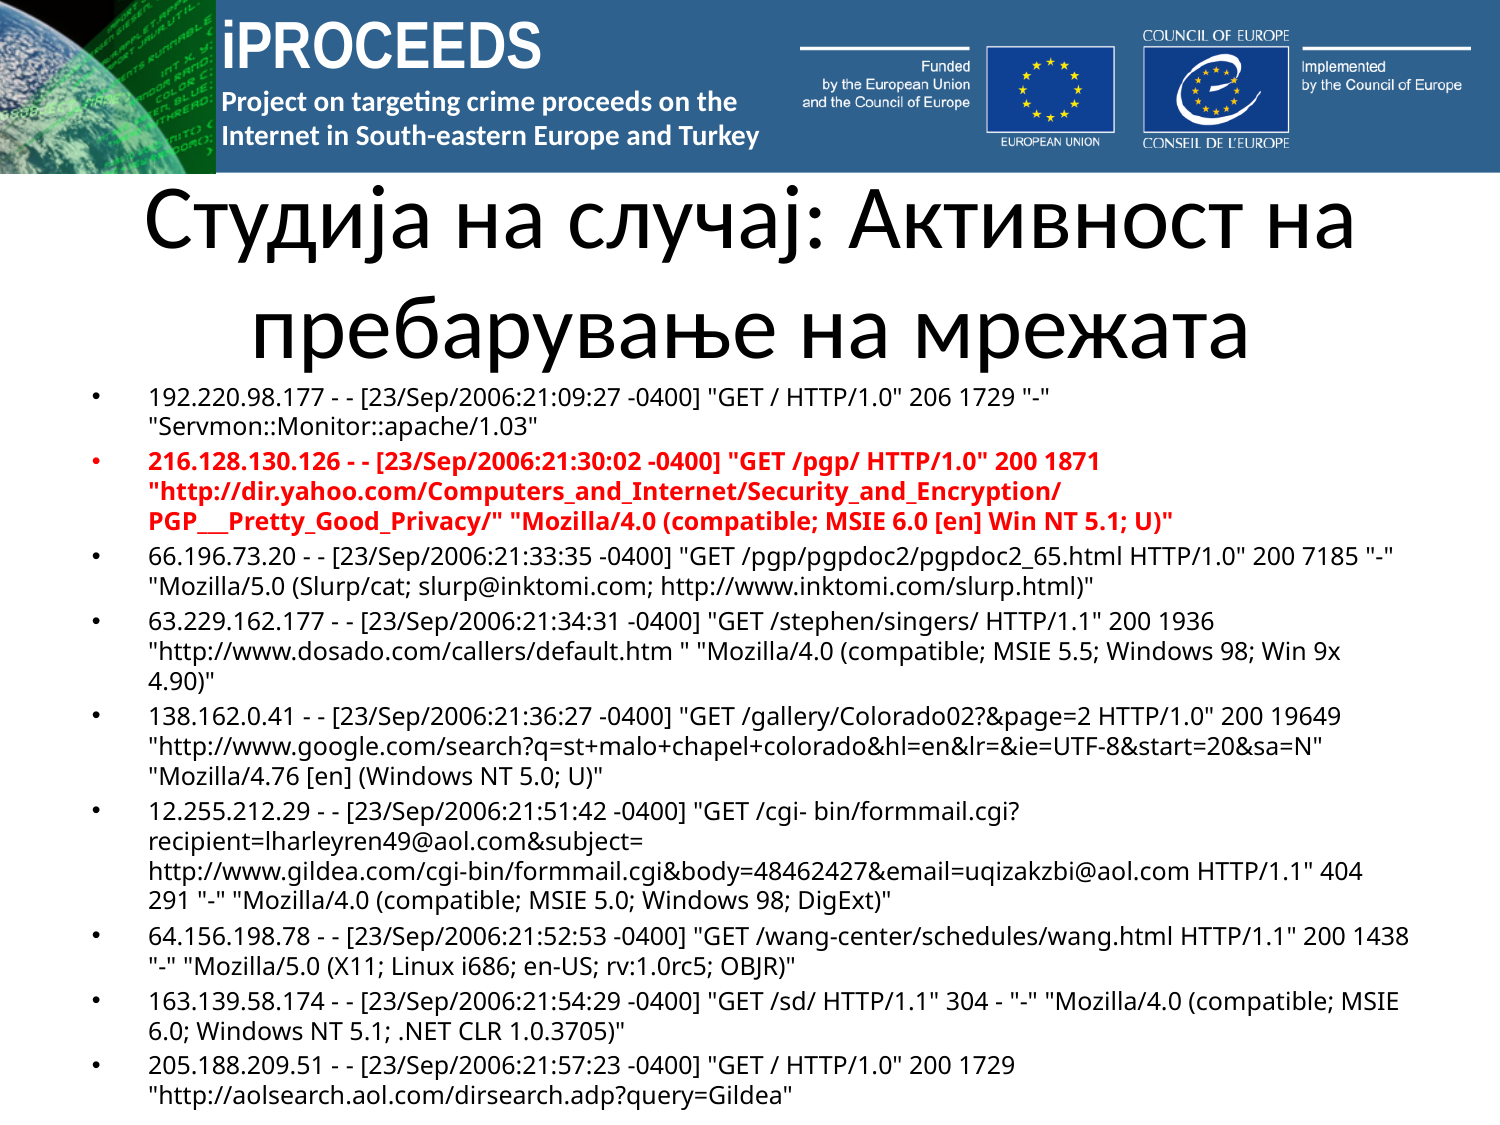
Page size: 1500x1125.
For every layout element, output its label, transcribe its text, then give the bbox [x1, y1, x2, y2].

picture [0, 0, 216, 174]
list 192.220.98.177 - - [23/Sep/2006:21:09:27 -0400] "GET / HTTP/1.0" 206 1729 "-" "Servmon::Monitor::apache/1.03" 216.128.130.126 - - [23/Sep/2006:21:30:02 -0400] "GET /pgp/ HTTP/1.0" 200 1871 "http://dir.yahoo.com/Computers_and_Internet/Security_and_Encryption/PGP___Pretty_Good_Privacy/" "Mozilla/4.0 (compatible; MSIE 6.0 [en] Win NT 5.1; U)" 66.196.73.20 - - [23/Sep/2006:21:33:35 -0400] "GET /pgp/pgpdoc2/pgpdoc2_65.html HTTP/1.0" 200 7185 "-" "Mozilla/5.0 (Slurp/cat; slurp@inktomi.com; http://www.inktomi.com/slurp.html)" 63.229.162.177 - - [23/Sep/2006:21:34:31 -0400] "GET /stephen/singers/ HTTP/1.1" 200 1936 "http://www.dosado.com/callers/default.htm " "Mozilla/4.0 (compatible; MSIE 5.5; Windows 98; Win 9x 4.90)" 138.162.0.41 - - [23/Sep/2006:21:36:27 -0400] "GET /gallery/Colorado02?&page=2 HTTP/1.0" 200 19649 "http://www.google.com/search?q=st+malo+chapel+colorado&hl=en&lr=&ie=UTF-8&start=20&sa=N" "Mozilla/4.76 [en] (Windows NT 5.0; U)" 12.255.212.29 - - [23/Sep/2006:21:51:42 -0400] "GET /cgi- bin/formmail.cgi?recipient=lharleyren49@aol.com&subject= http://www.gildea.com/cgi-bin/formmail.cgi&body=48462427&email=uqizakzbi@aol.com HTTP/1.1" 404 291 "-" "Mozilla/4.0 (compatible; MSIE 5.0; Windows 98; DigExt)" 64.156.198.78 - - [23/Sep/2006:21:52:53 -0400] "GET /wang-center/schedules/wang.html HTTP/1.1" 200 1438 "-" "Mozilla/5.0 (X11; Linux i686; en-US; rv:1.0rc5; OBJR)" 163.139.58.174 - - [23/Sep/2006:21:54:29 -0400] "GET /sd/ HTTP/1.1" 304 - "-" "Mozilla/4.0 (compatible; MSIE 6.0; Windows NT 5.1; .NET CLR 1.0.3705)" 205.188.209.51 - - [23/Sep/2006:21:57:23 -0400] "GET / HTTP/1.0" 200 1729 "http://aolsearch.aol.com/dirsearch.adp?query=Gildea" [76, 373, 1427, 1118]
picture [800, 30, 1471, 148]
title Студија на случај: Активност на пребарување на мрежата [76, 172, 1427, 361]
